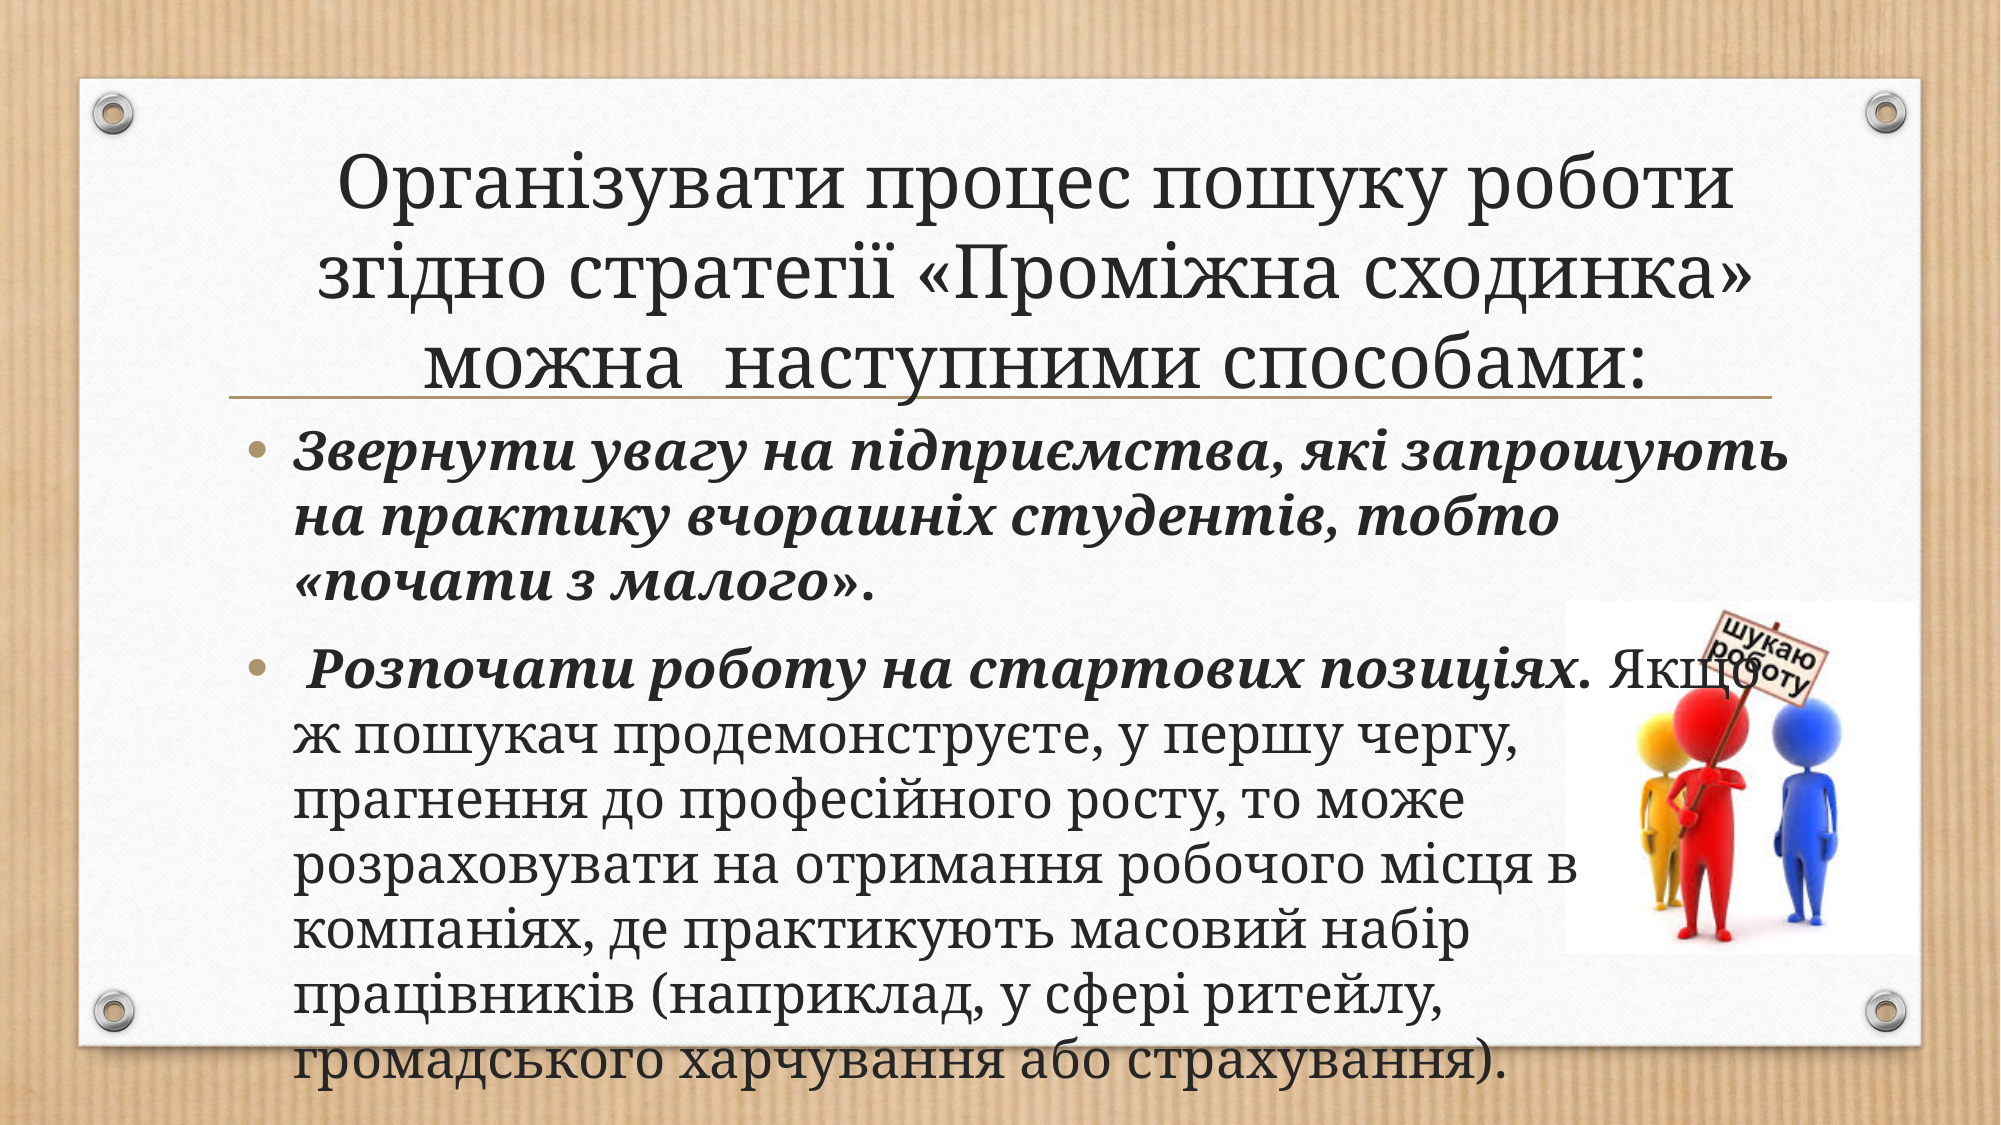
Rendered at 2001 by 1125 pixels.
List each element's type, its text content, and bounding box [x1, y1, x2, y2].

list Звернути увагу на підприємства, які запрошують на практику вчорашніх студентів, тобто «почати з малого». Розпочати роботу на стартових позиціях. Якщо ж пошукач продемонструєте, у першу чергу, прагнення до професійного росту, то може розраховувати на отримання робочого місця в компаніях, де практикують масовий набір працівників (наприклад, у сфері ритейлу, громадського харчування або страхування). [231, 408, 1807, 954]
title Організувати процес пошуку роботи згідно стратегії «Проміжна сходинка» можна наступними способами: [204, 161, 1870, 375]
picture [0, 0, 2001, 1125]
